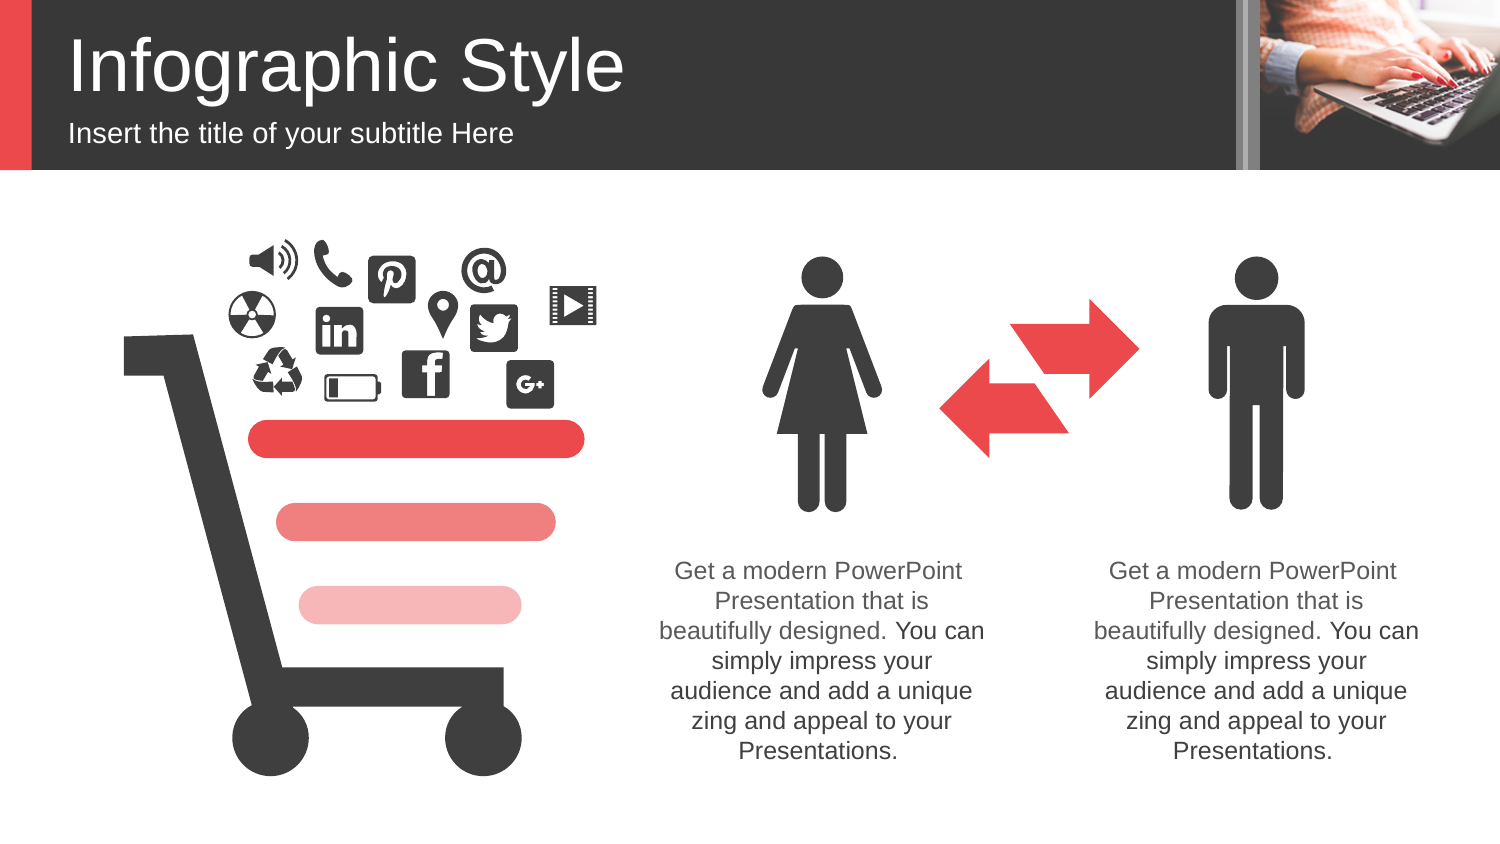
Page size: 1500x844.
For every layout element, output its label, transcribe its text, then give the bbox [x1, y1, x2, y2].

picture [0, 0, 1500, 844]
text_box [123, 334, 585, 777]
text_box [468, 302, 521, 332]
text_box Get a modern PowerPoint Presentation that is beautifully designed. You can simply impress your audience and add a unique zing and appeal to your Presentations. [1078, 547, 1436, 772]
text_box [1206, 254, 1307, 512]
text_box [247, 237, 301, 283]
text_box [760, 302, 885, 515]
text_box [459, 245, 509, 296]
text_box [226, 288, 278, 332]
text_box [365, 253, 418, 306]
list Insert the title of your subtitle Here [53, 108, 1235, 156]
text_box Get a modern PowerPoint Presentation that is beautifully designed. You can simply impress your audience and add a unique zing and appeal to your Presentations. [643, 547, 1001, 772]
text_box [312, 237, 355, 290]
list Infographic Style [53, 13, 1235, 108]
text_box [313, 304, 366, 332]
text_box [425, 288, 461, 332]
text_box [799, 254, 846, 301]
text_box [547, 284, 598, 327]
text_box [939, 298, 1140, 459]
